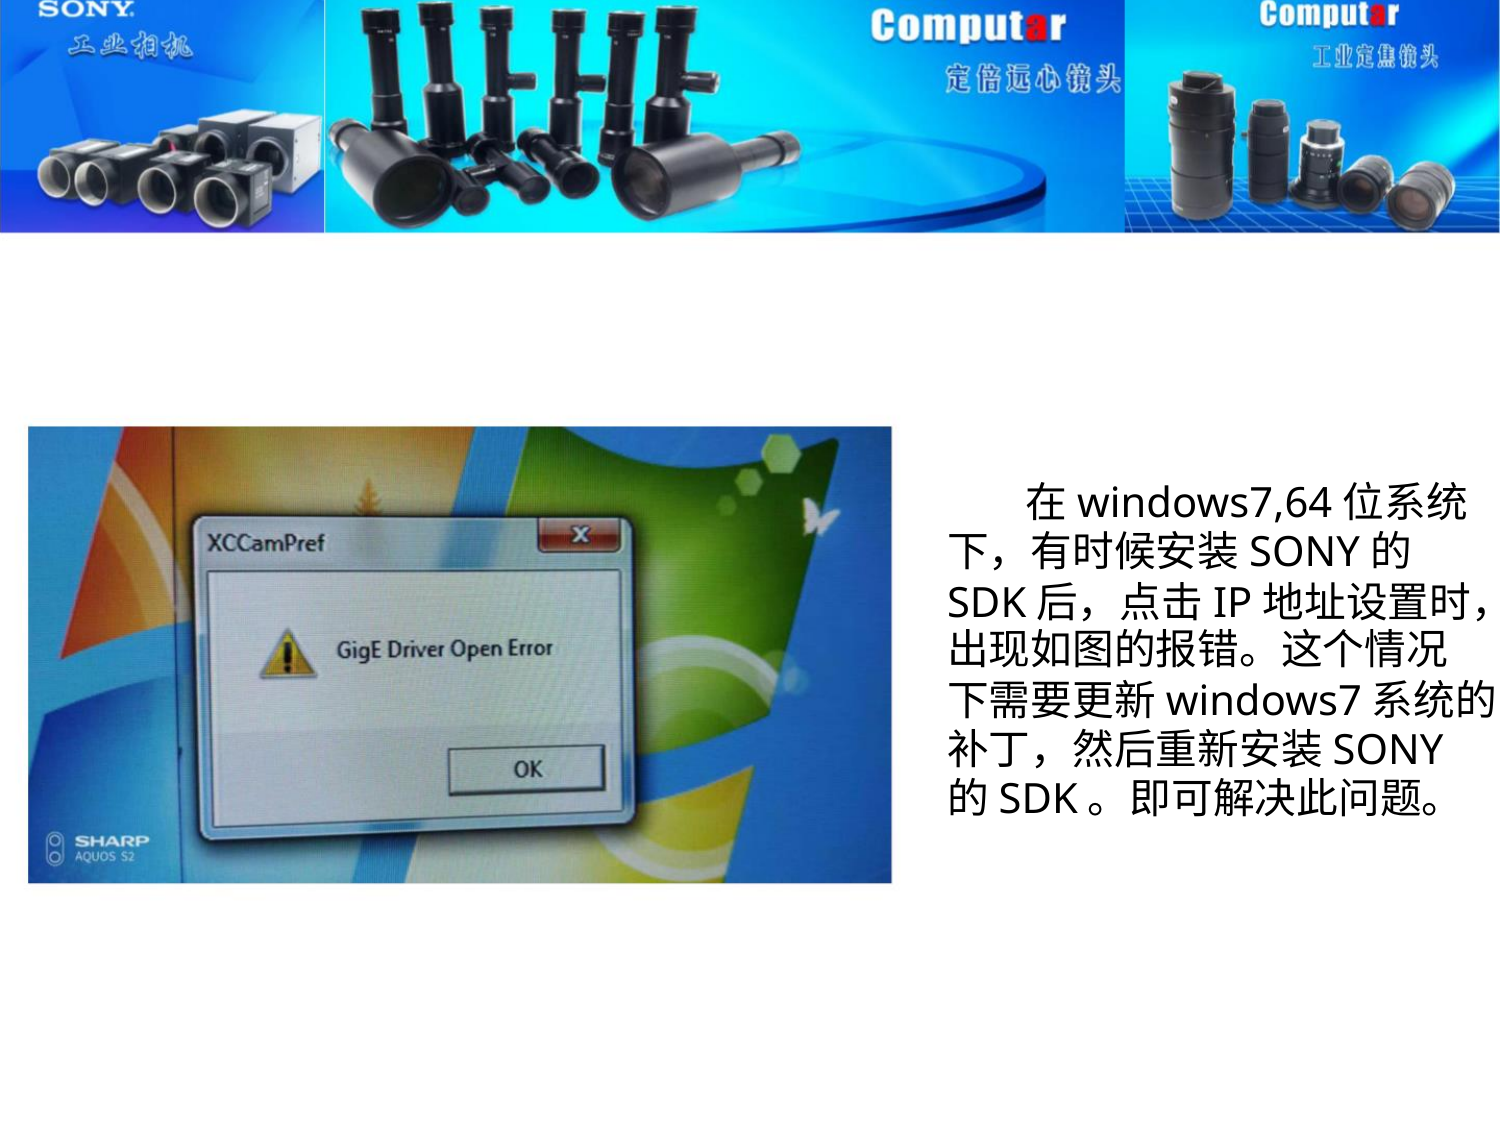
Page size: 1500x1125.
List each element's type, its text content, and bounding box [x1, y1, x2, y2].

text_box 在windows7,64位系统 下，有时候安装SONY的 [947, 481, 1500, 575]
text_box [0, 0, 1500, 1125]
text_box SDK后，点击IP地址设置时， 出现如图的报错。这个情况 下需要更新windows7系统的 补丁，然后重新安装SONY 的SDK。即可解决此问题。 [947, 582, 1500, 822]
